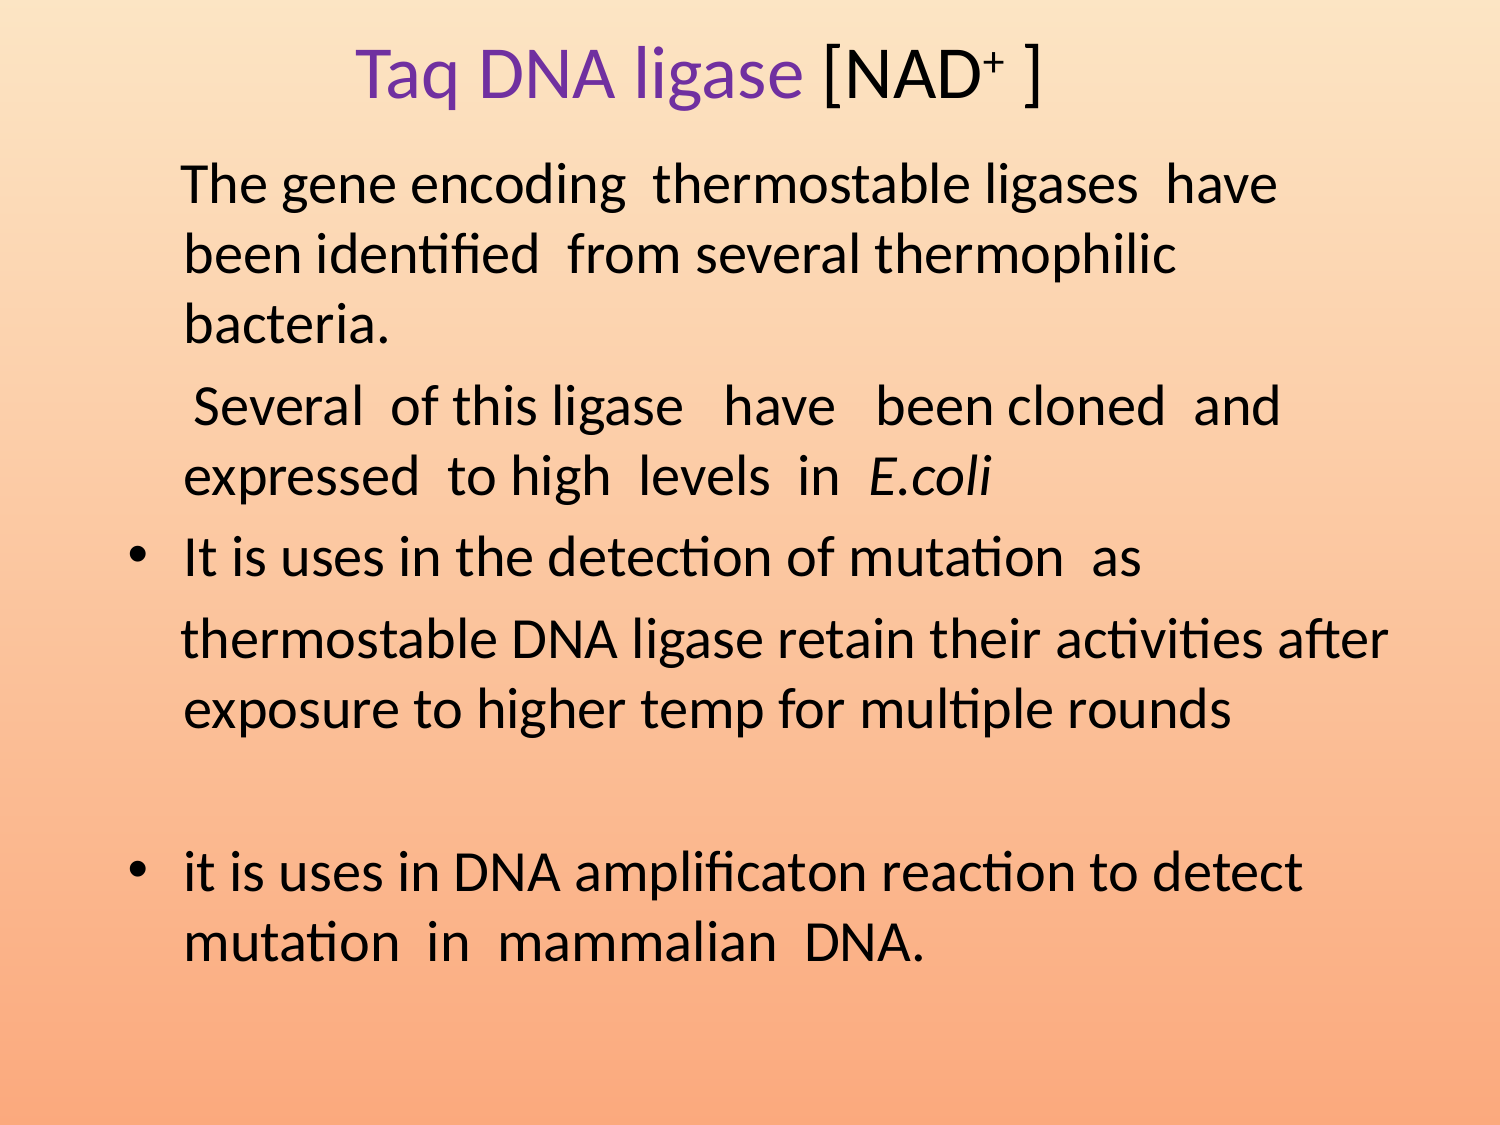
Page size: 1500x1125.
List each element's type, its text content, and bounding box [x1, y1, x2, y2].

list The gene encoding thermostable ligases have been identified from several thermophilic bacteria. Several of this ligase have been cloned and expressed to high levels in E.coli It is uses in the detection of mutation as thermostable DNA ligase retain their activities after exposure to higher temp for multiple rounds it is uses in DNA amplificaton reaction to detect mutation in mammalian DNA. [112, 137, 1413, 1063]
title Taq DNA ligase [NAD+ ] [24, 0, 1375, 163]
